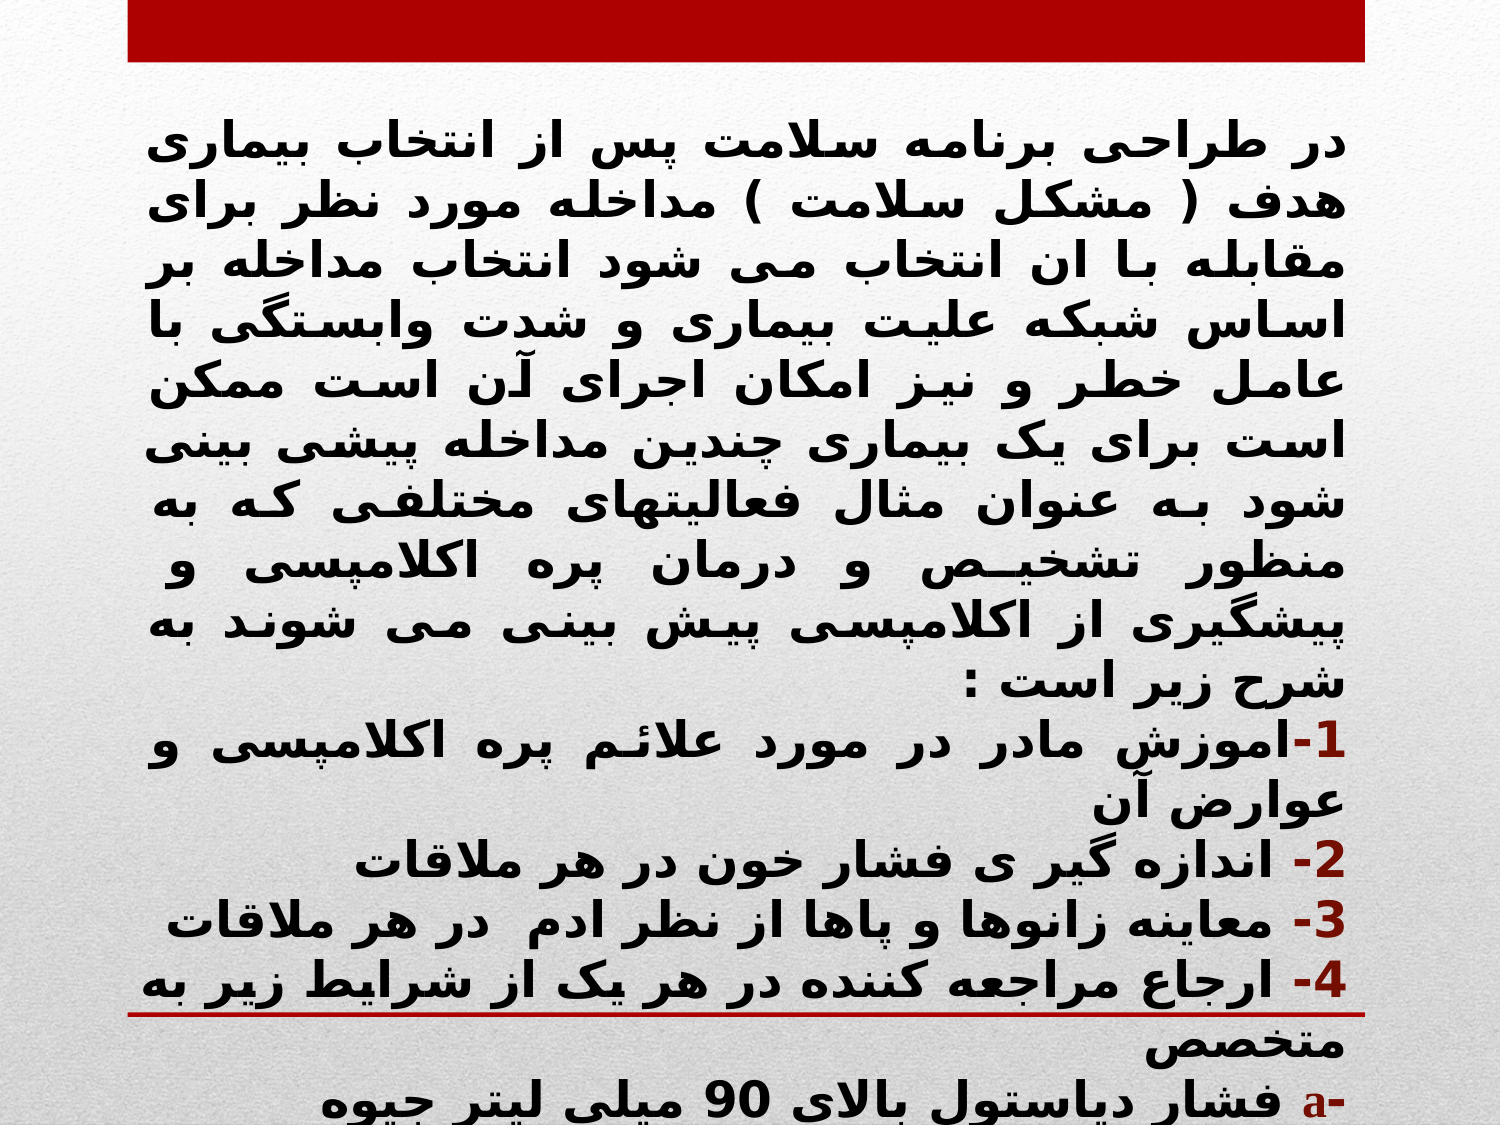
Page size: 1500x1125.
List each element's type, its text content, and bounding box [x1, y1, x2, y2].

text_box در طراحی برنامه سلامت پس از انتخاب بیماری هدف ( مشکل سلامت ) مداخله مورد نظر برای مقابله با ان انتخاب می شود انتخاب مداخله بر اساس شبکه علیت بیماری و شدت وابستگی با عامل خطر و نیز امکان اجرای آن است ممکن است برای یک بیماری چندین مداخله پیشی بینی شود به عنوان مثال فعالیتهای مختلفی که به منظور تشخیص و درمان پره اکلامپسی و پیشگیری از اکلامپسی پیش بینی می شوند به شرح زیر است : 1-اموزش مادر در مورد علائم پره اکلامپسی و عوارض آن 2- اندازه گیر ی فشار خون در هر ملاقات 3- معاینه زانوها و پاها از نظر ادم در هر ملاقات 4- ارجاع مراجعه کننده در هر یک از شرایط زیر به متخصص -a فشار دیاستول بالای 90 میلی لیتر جیوه -bافزایش وزن غیر عادی -c ادم اندام تحتانی 5- توصیه به مادران مبتلا به پره اکلامپسی برای زایمان در بیمارستان [125, 99, 1363, 1125]
